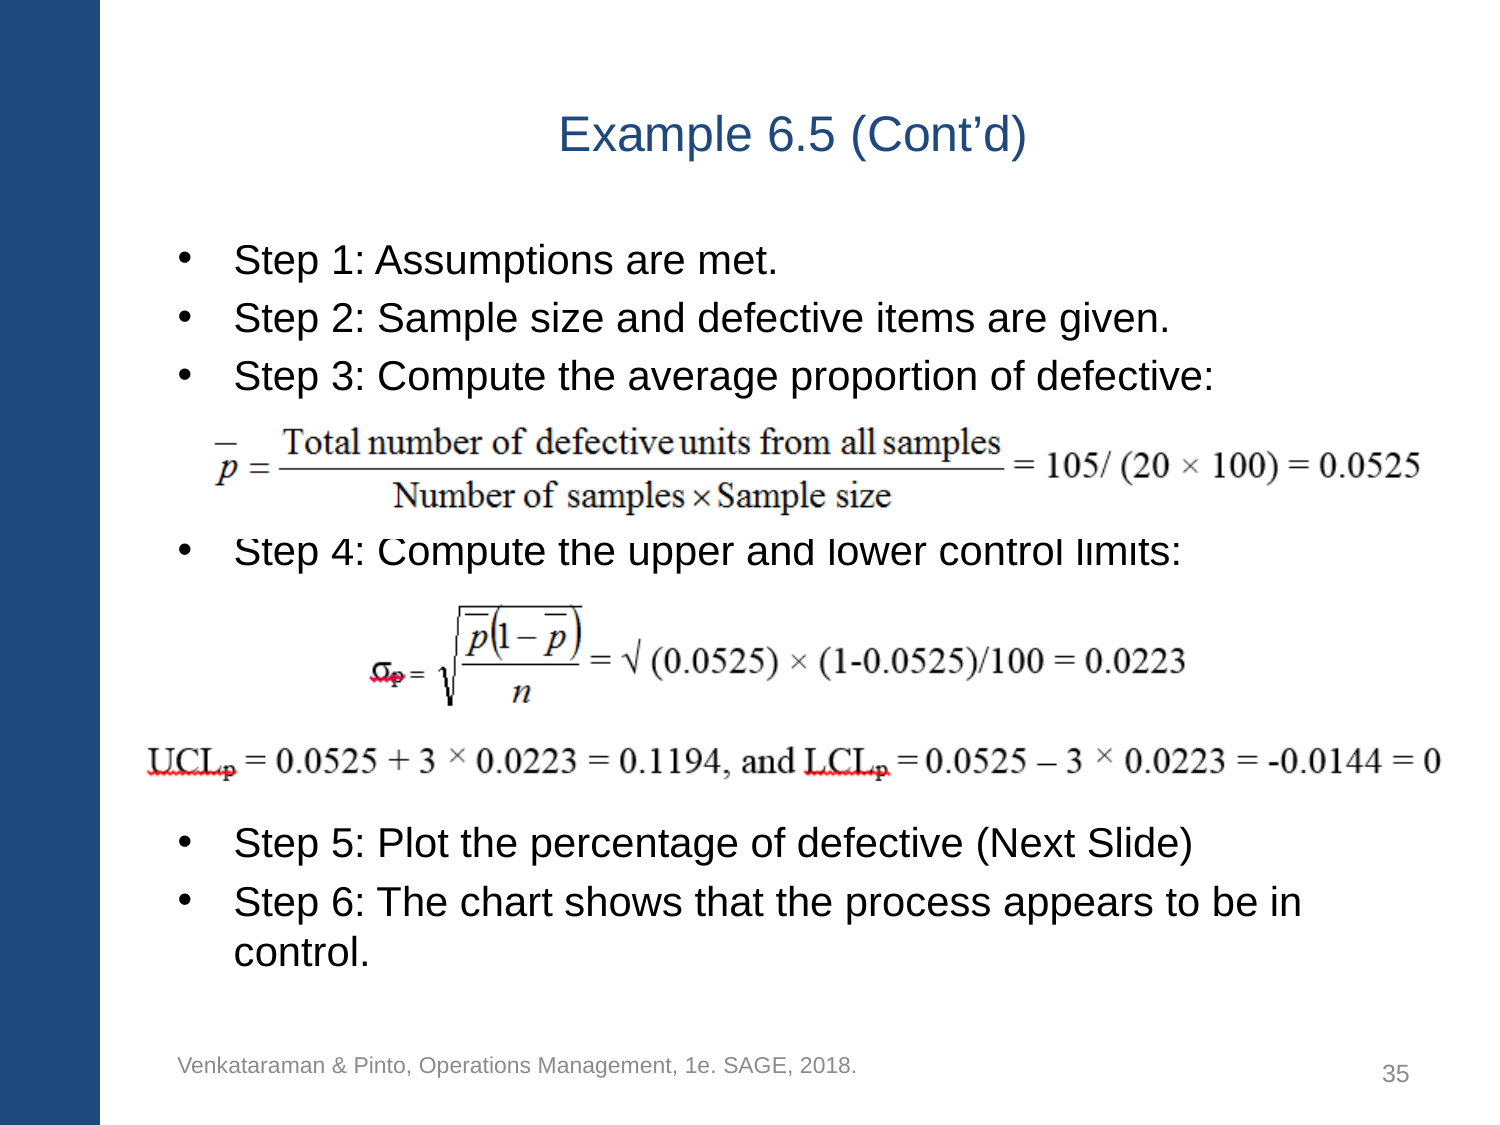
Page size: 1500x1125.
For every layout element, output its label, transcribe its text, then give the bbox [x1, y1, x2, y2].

footer Venkataraman & Pinto, Operations Management, 1e. SAGE, 2018. [162, 1042, 1313, 1103]
list Step 1: Assumptions are met. Step 2: Sample size and defective items are given. Step 3: Compute the average proportion of defective: Step 4: Compute the upper and lower control limits: Step 5: Plot the percentage of defective (Next Slide) Step 6: The chart shows that the process appears to be in control. [162, 812, 1425, 1013]
title Example 6.5 (Cont’d) [162, 37, 1425, 224]
picture [114, 594, 1473, 804]
slide_number 35 [1350, 1042, 1425, 1103]
list Step 1: Assumptions are met. Step 2: Sample size and defective items are given. Step 3: Compute the average proportion of defective: Step 4: Compute the upper and lower control limits: Step 5: Plot the percentage of defective (Next Slide) Step 6: The chart shows that the process appears to be in control. [162, 224, 1425, 713]
picture [187, 411, 1451, 539]
